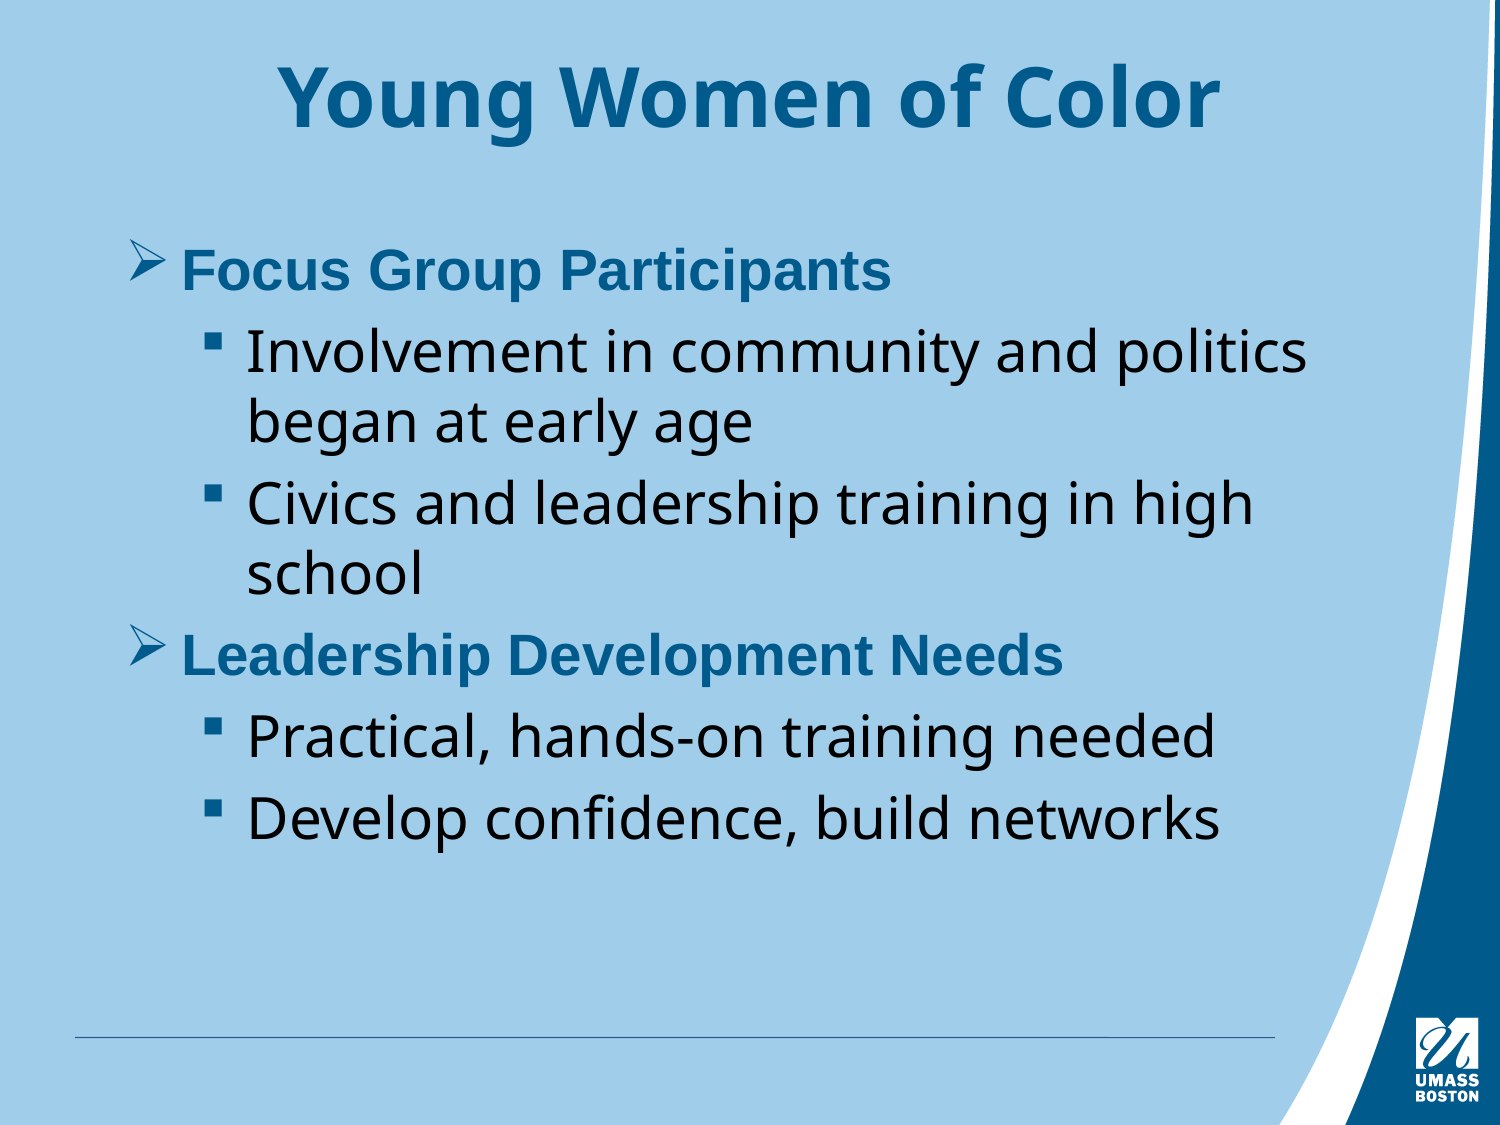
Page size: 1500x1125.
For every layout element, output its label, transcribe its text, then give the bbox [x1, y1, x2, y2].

picture [0, 188, 1500, 1125]
list Focus Group Participants Involvement in community and politics began at early age Civics and leadership training in high school Leadership Development Needs Practical, hands-on training needed Develop confidence, build networks [109, 224, 1335, 968]
title Young Women of Color [0, 0, 1500, 188]
